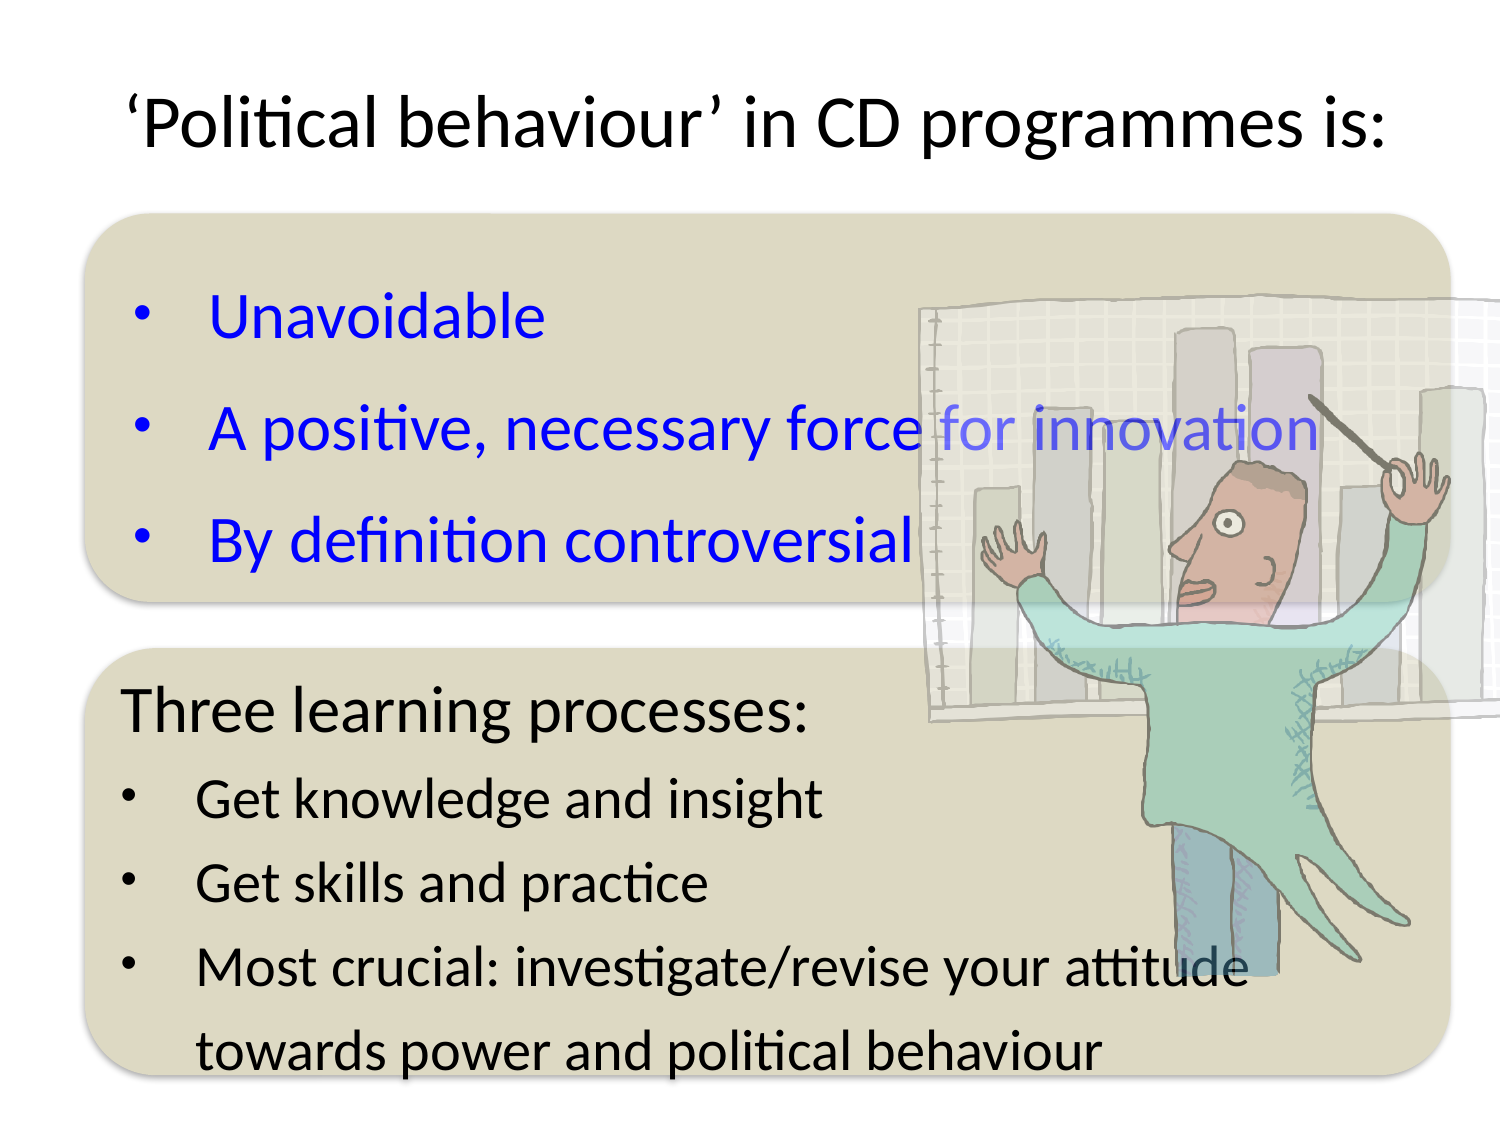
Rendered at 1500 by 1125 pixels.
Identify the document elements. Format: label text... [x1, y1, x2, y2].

picture [917, 280, 1500, 992]
text_box Three learning processes: Get knowledge and insight Get skills and practice Most crucial: investigate/revise your attitude towards power and political behaviour [84, 647, 1452, 1076]
title ‘Political behaviour’ in CD programmes is: [53, 38, 1461, 197]
text_box Unavoidable A positive, necessary force for innovation By definition controversial [84, 212, 1452, 603]
